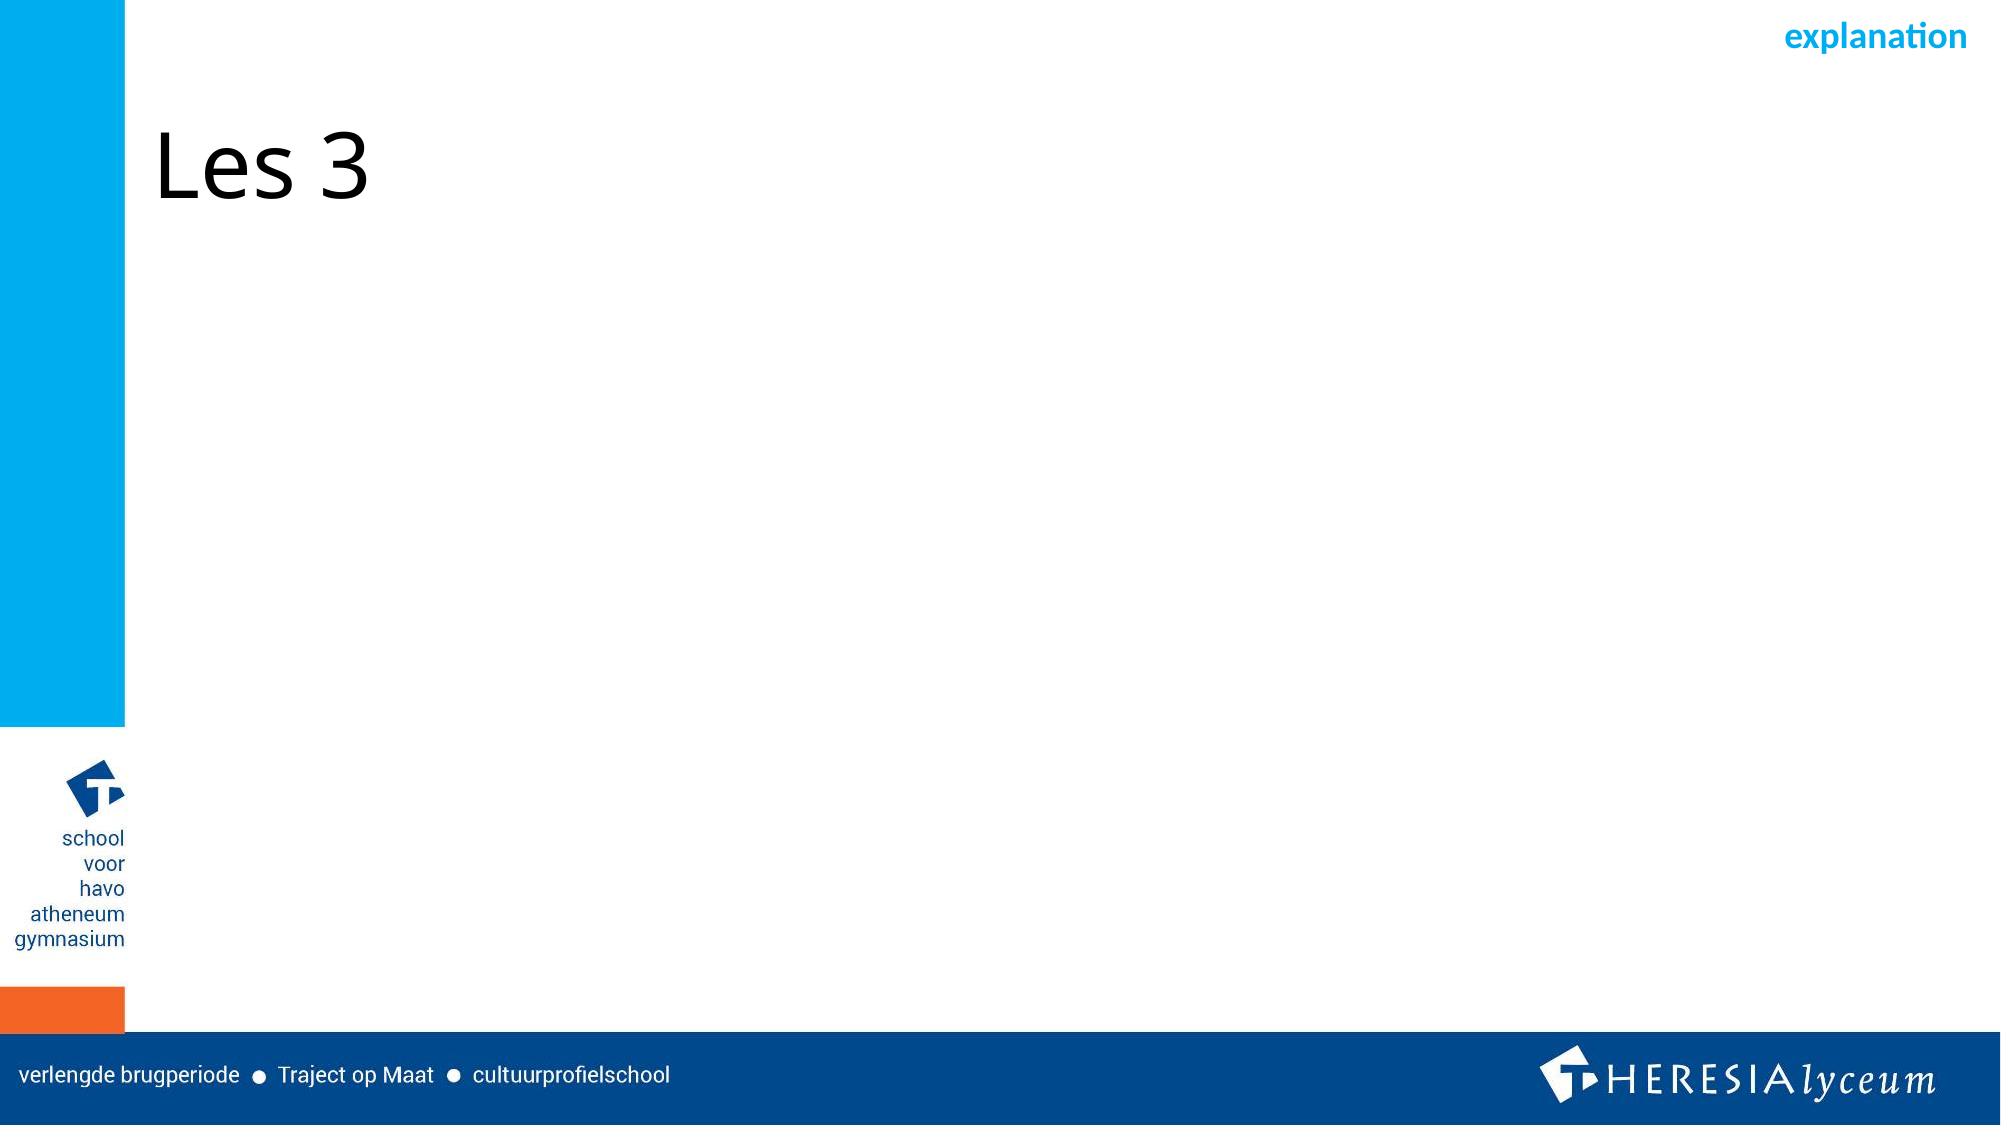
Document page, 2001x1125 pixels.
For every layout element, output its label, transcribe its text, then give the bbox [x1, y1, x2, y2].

title Les 3 [137, 59, 1863, 278]
text_box explanation [1769, 4, 1984, 64]
picture [0, 0, 2001, 1125]
